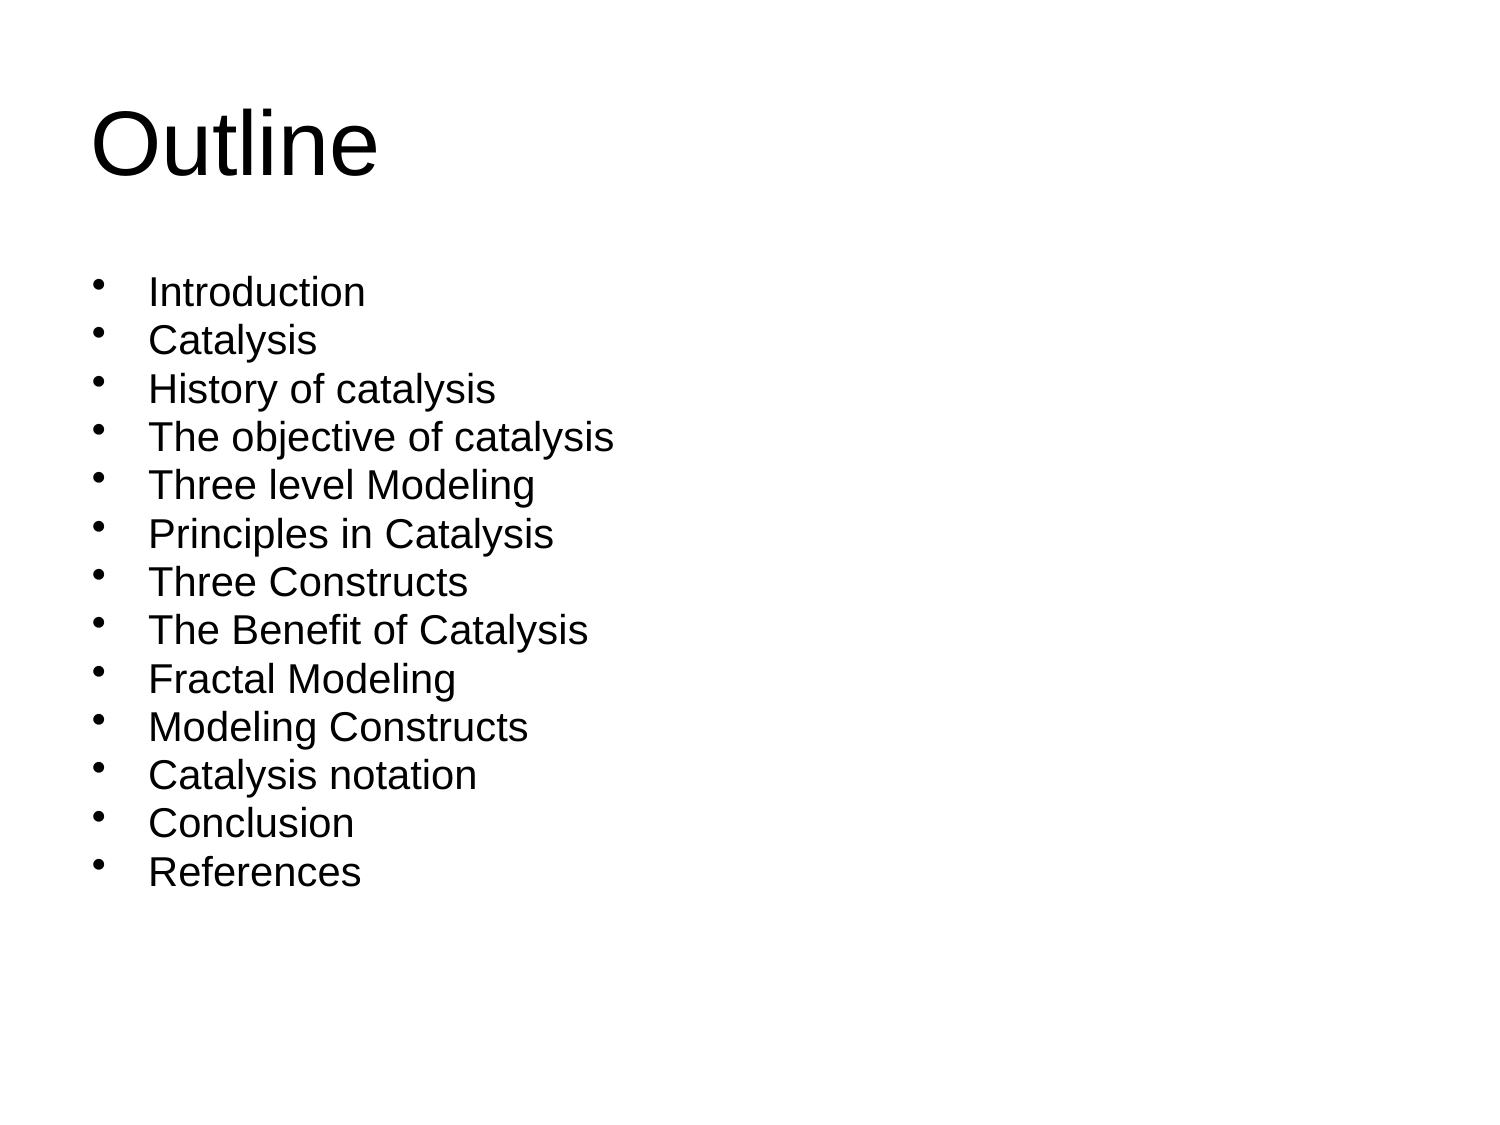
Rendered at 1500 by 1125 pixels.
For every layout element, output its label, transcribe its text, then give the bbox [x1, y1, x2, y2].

list Introduction Catalysis History of catalysis The objective of catalysis Three level Modeling Principles in Catalysis Three Constructs The Benefit of Catalysis Fractal Modeling Modeling Constructs Catalysis notation Conclusion References [76, 266, 1428, 929]
title Outline [74, 44, 1426, 233]
